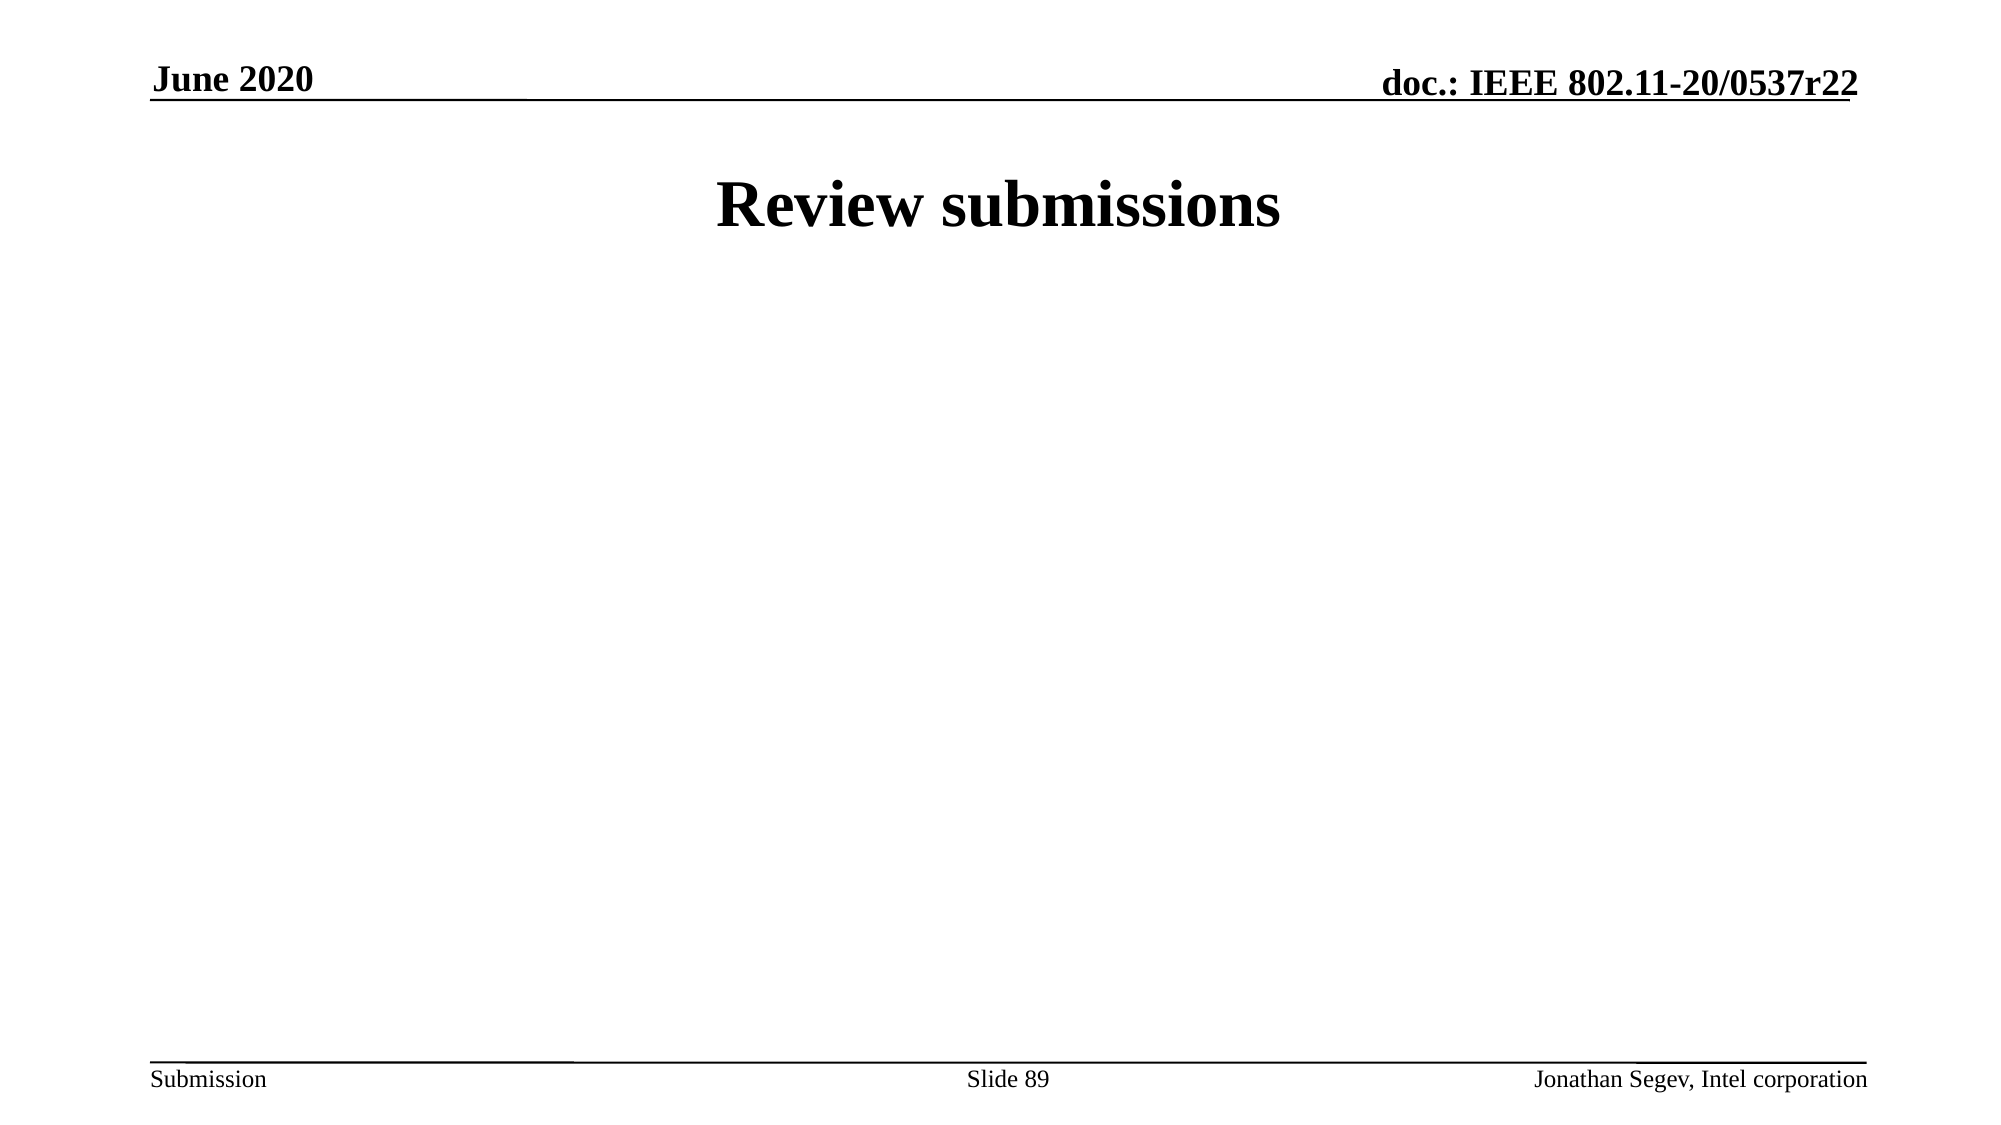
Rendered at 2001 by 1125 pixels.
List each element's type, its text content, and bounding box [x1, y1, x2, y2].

footer Jonathan Segev, Intel corporation [1171, 1061, 1869, 1093]
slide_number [152, 54, 563, 100]
title Review submissions [149, 112, 1850, 288]
slide_number Slide 89 [950, 1061, 1067, 1123]
